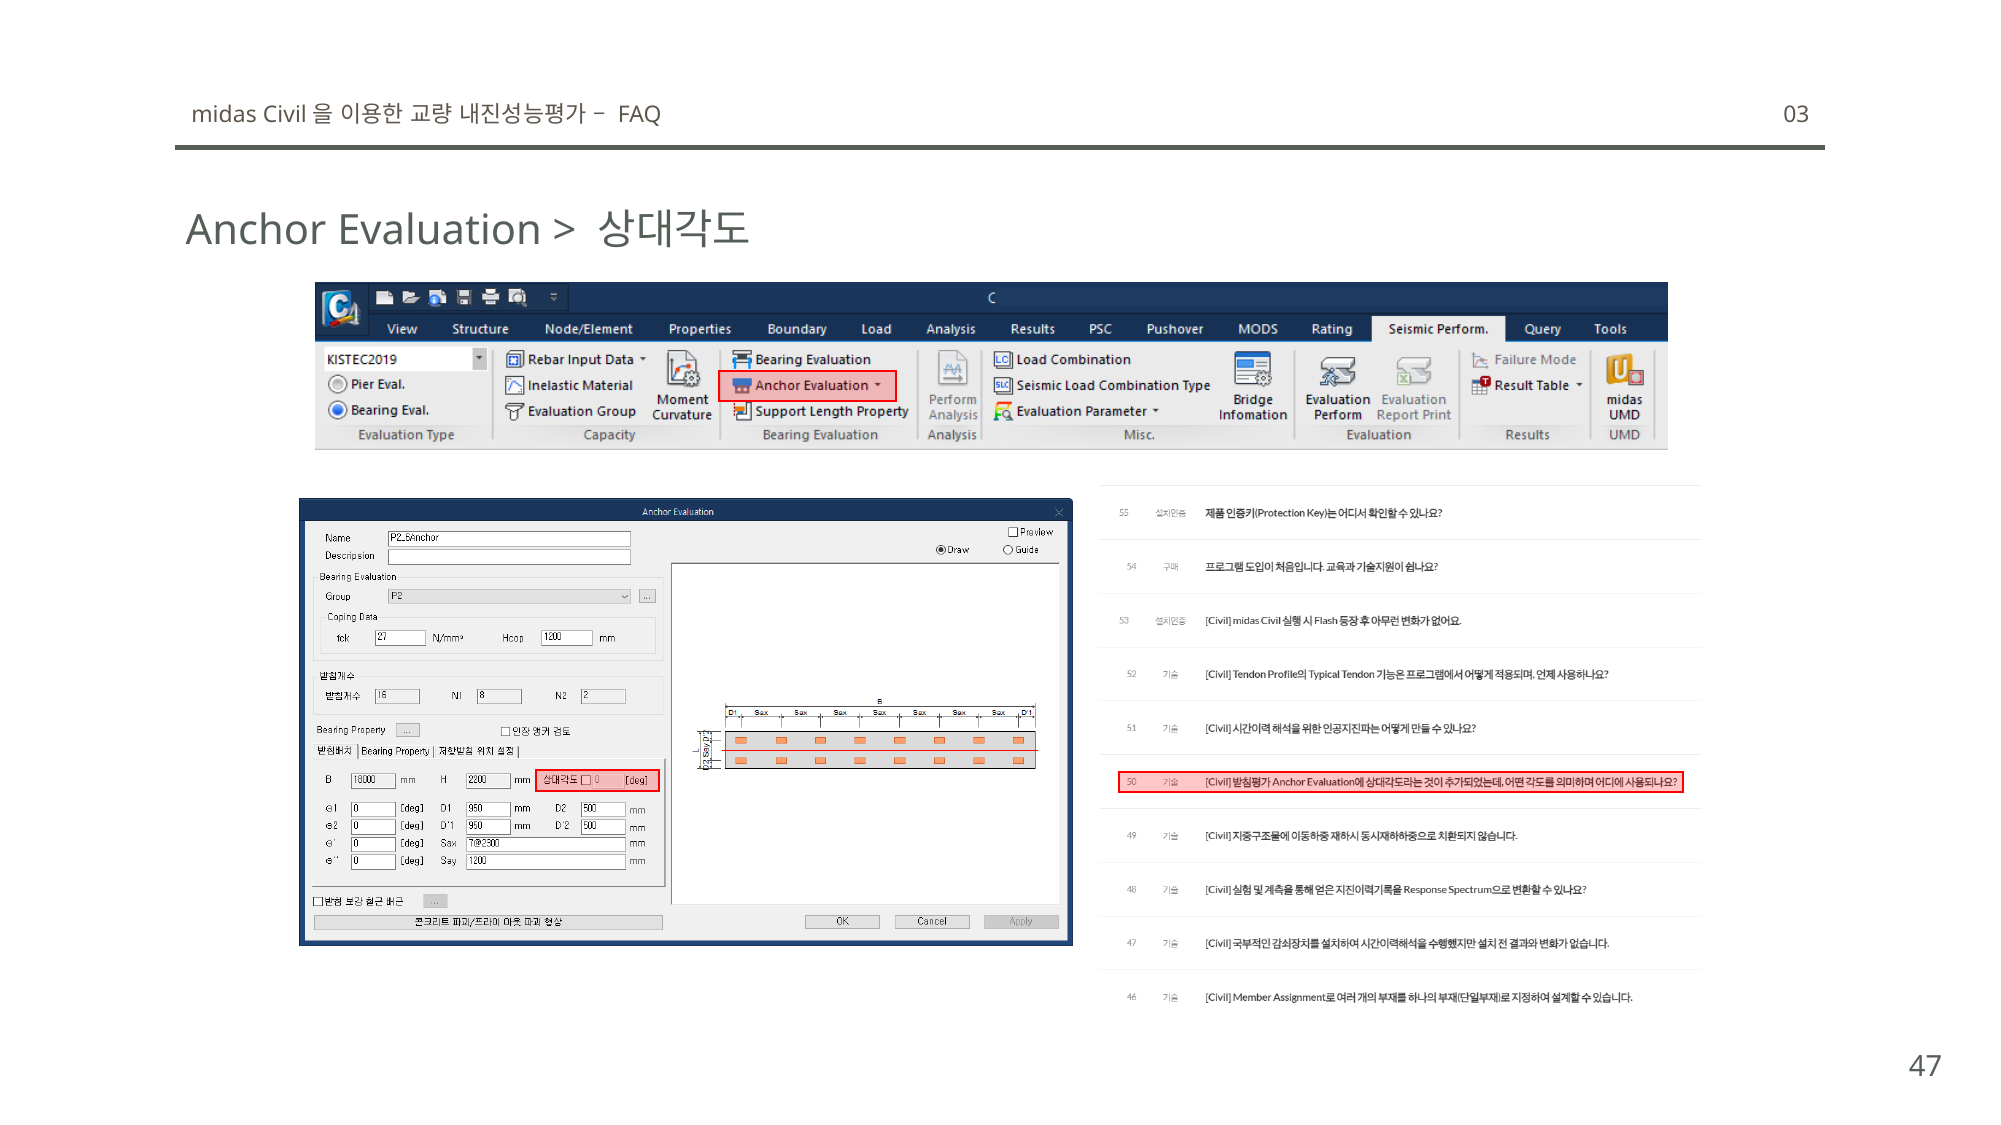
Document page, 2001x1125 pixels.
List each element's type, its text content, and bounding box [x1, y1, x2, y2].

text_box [167, 91, 1825, 135]
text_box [315, 282, 1668, 450]
text_box Anchor Evaluation > 상대각도 [170, 195, 767, 260]
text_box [299, 498, 1073, 946]
text_box 47 [1894, 1039, 1958, 1090]
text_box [1096, 471, 1702, 1015]
